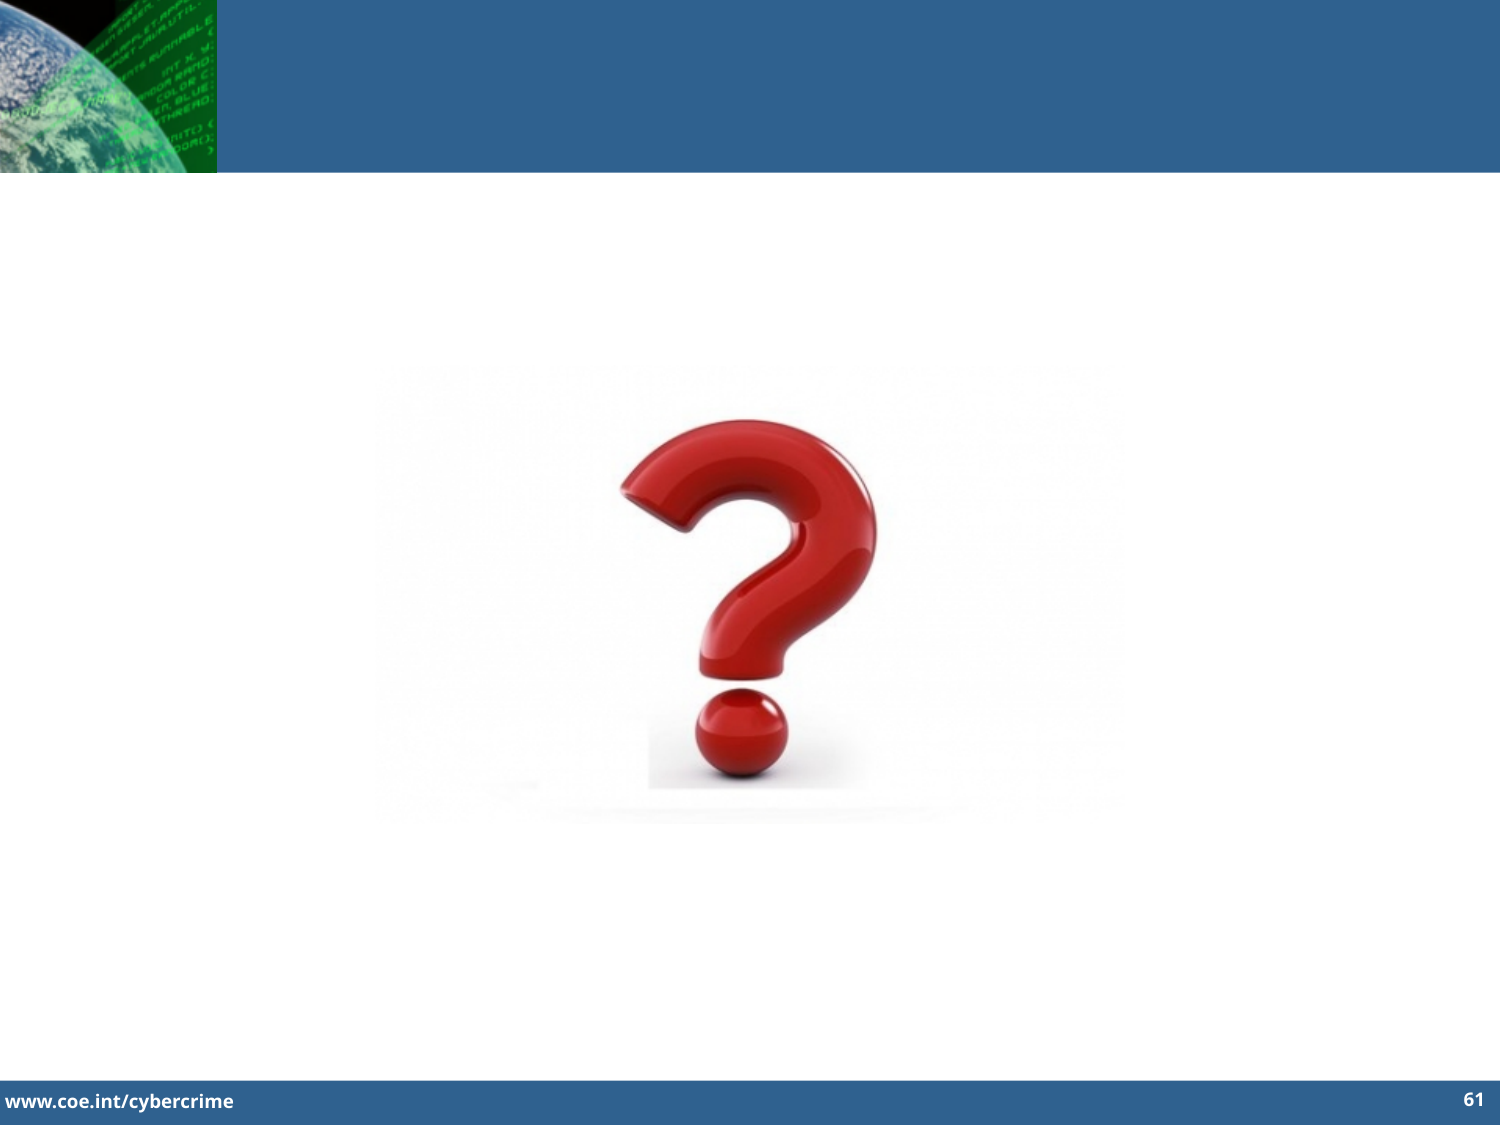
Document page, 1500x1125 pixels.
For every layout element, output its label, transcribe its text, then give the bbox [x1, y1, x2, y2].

slide_number 61 [1162, 1080, 1500, 1125]
picture [375, 365, 1125, 824]
picture [0, 0, 217, 173]
